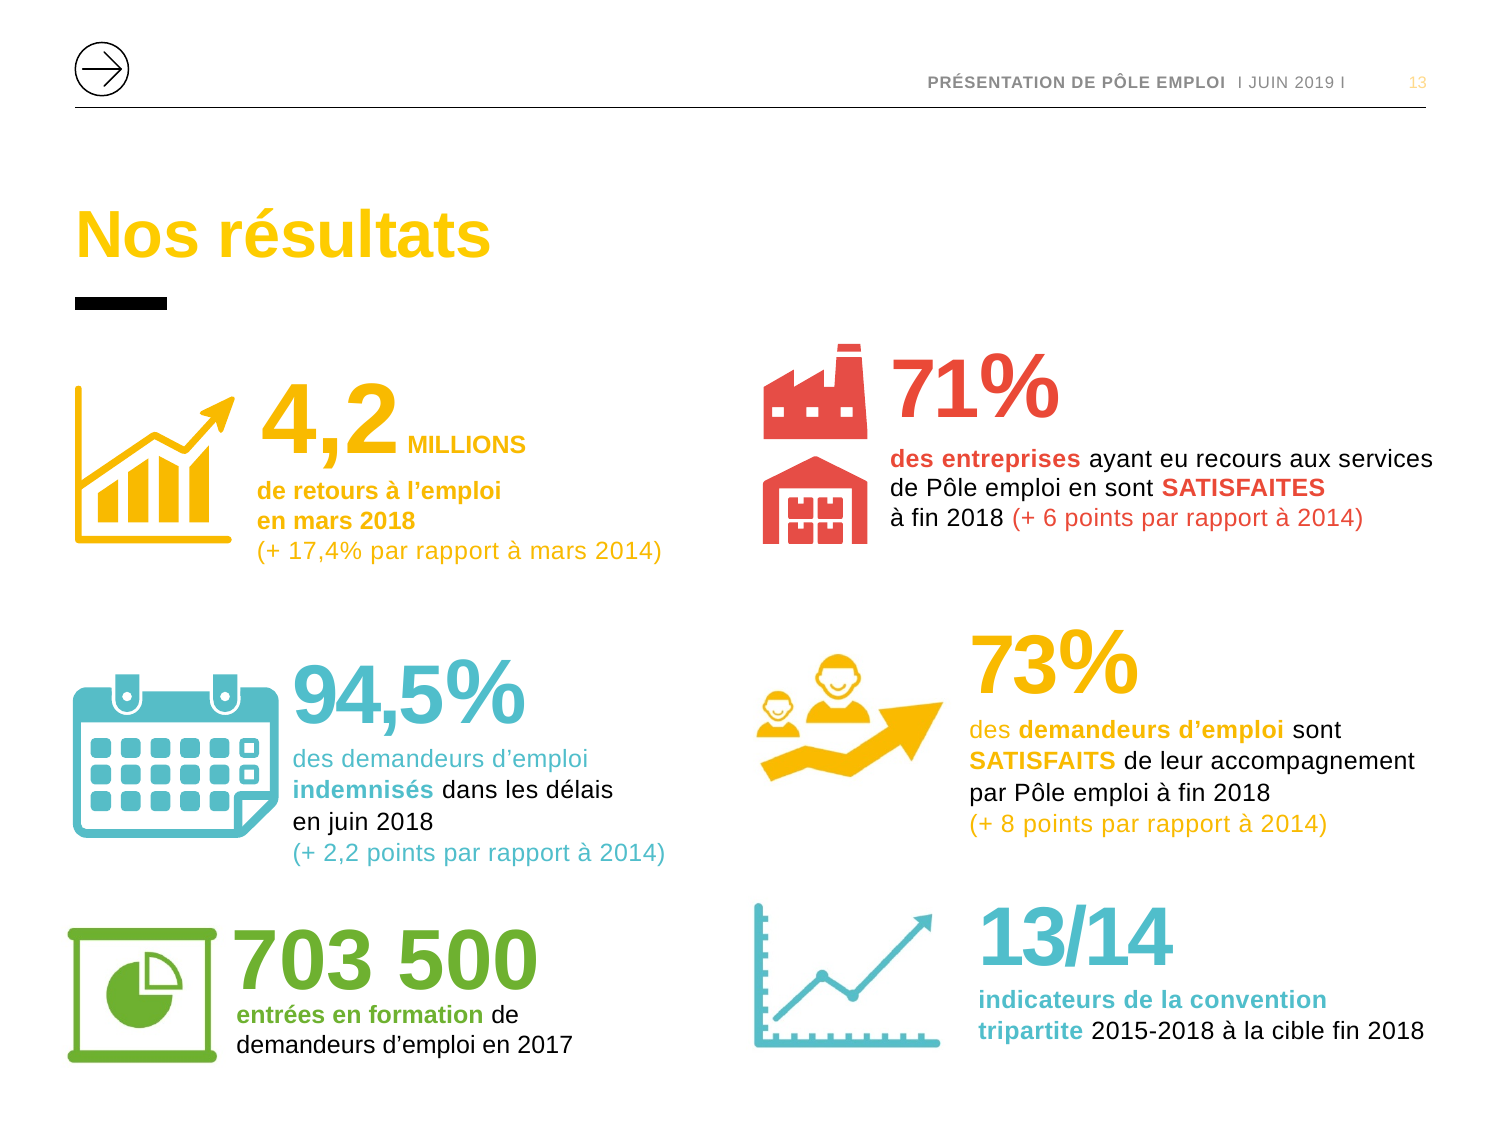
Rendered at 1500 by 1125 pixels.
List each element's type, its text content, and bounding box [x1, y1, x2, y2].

picture [742, 610, 957, 825]
picture [735, 863, 959, 1087]
text_box 13/14 indicateurs de la convention tripartite 2015-2018 à la cible fin 2018 [976, 905, 1483, 1065]
footer PRÉSENTATION DE PÔLE EMPLOI I JUIN 2019 I [810, 52, 1474, 112]
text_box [72, 674, 279, 838]
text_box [234, 903, 615, 1082]
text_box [762, 290, 1483, 544]
picture [50, 903, 234, 1087]
text_box 94,5% des demandeurs d’emploi indemnisés dans les délais en juin 2018 (+ 2,2 points par rapport à 2014) [290, 665, 678, 867]
text_box Nos résultats [72, 188, 1438, 271]
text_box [74, 342, 666, 566]
text_box 73% des demandeurs d’emploi sont SATISFAITS de leur accompagnement par Pôle emploi à fin 2018 (+ 8 points par rapport à 2014) [967, 636, 1474, 838]
